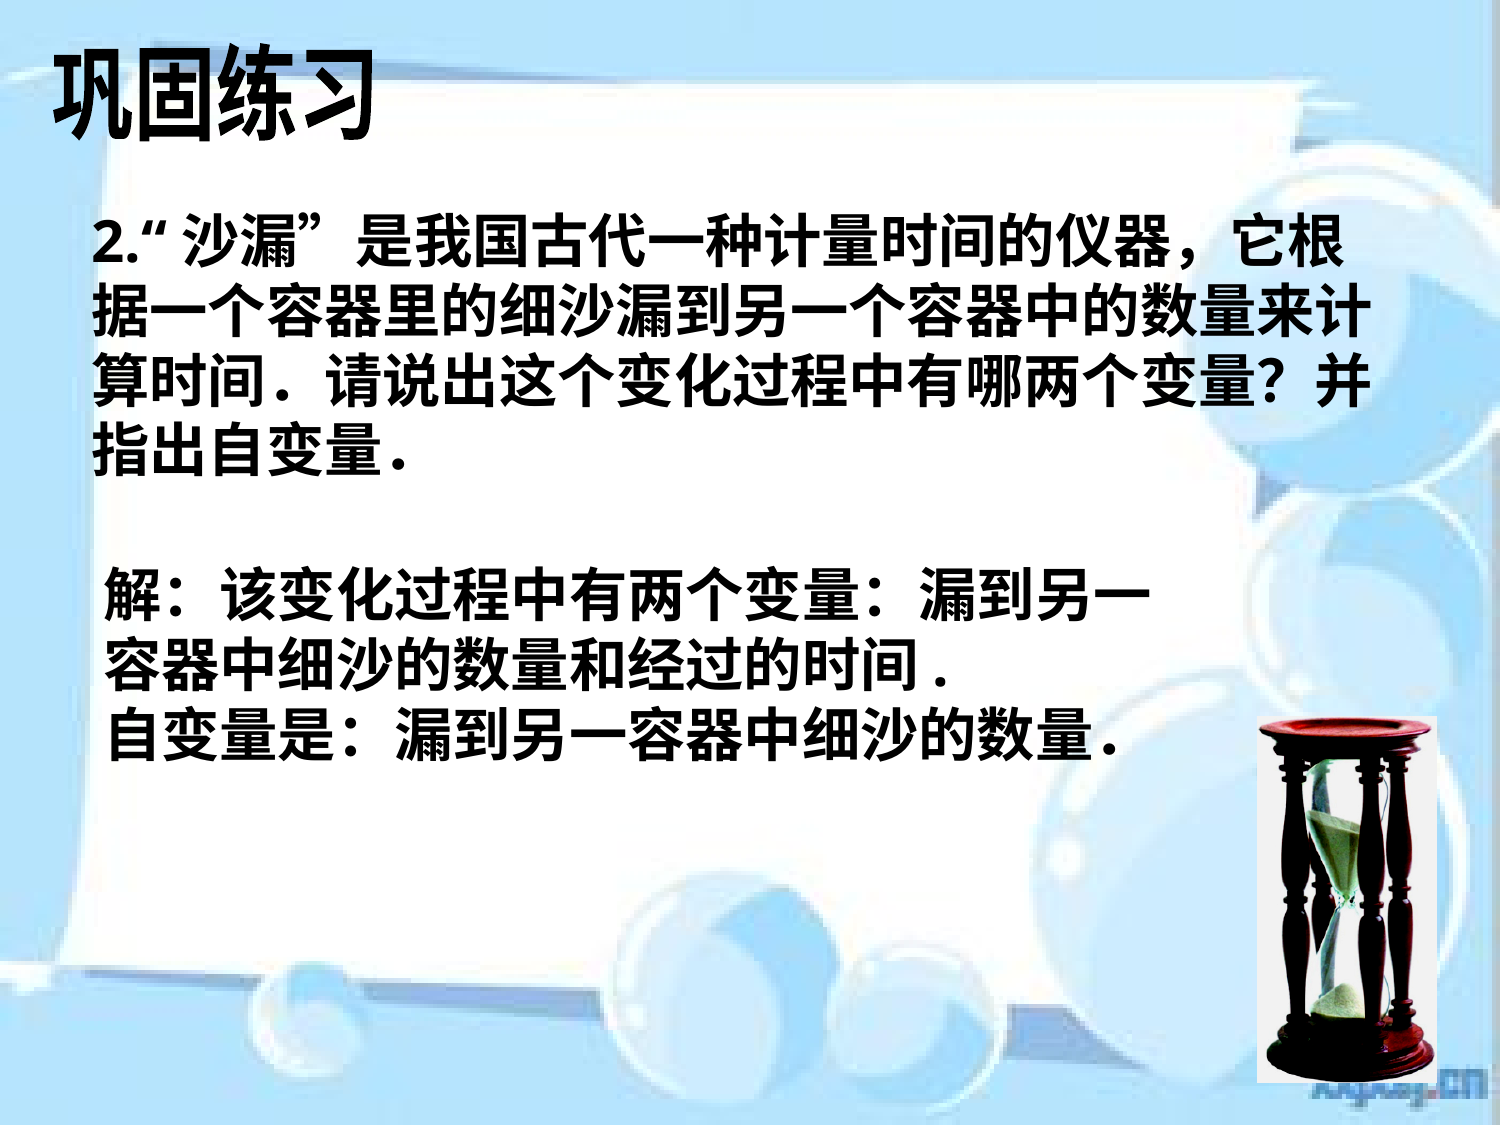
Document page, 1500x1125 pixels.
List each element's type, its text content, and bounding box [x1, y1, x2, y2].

text_box 2.“沙漏”是我国古代一种计量时间的仪器，它根据一个容器里的细沙漏到另一个容器中的数量来计算时间．请说出这个变化过程中有哪两个变量？并指出自变量． [76, 196, 1412, 491]
picture [0, 0, 1500, 1125]
text_box 解：该变化过程中有两个变量：漏到另一容器中细沙的数量和经过的时间. 自变量是：漏到另一容器中细沙的数量． [88, 550, 1209, 776]
